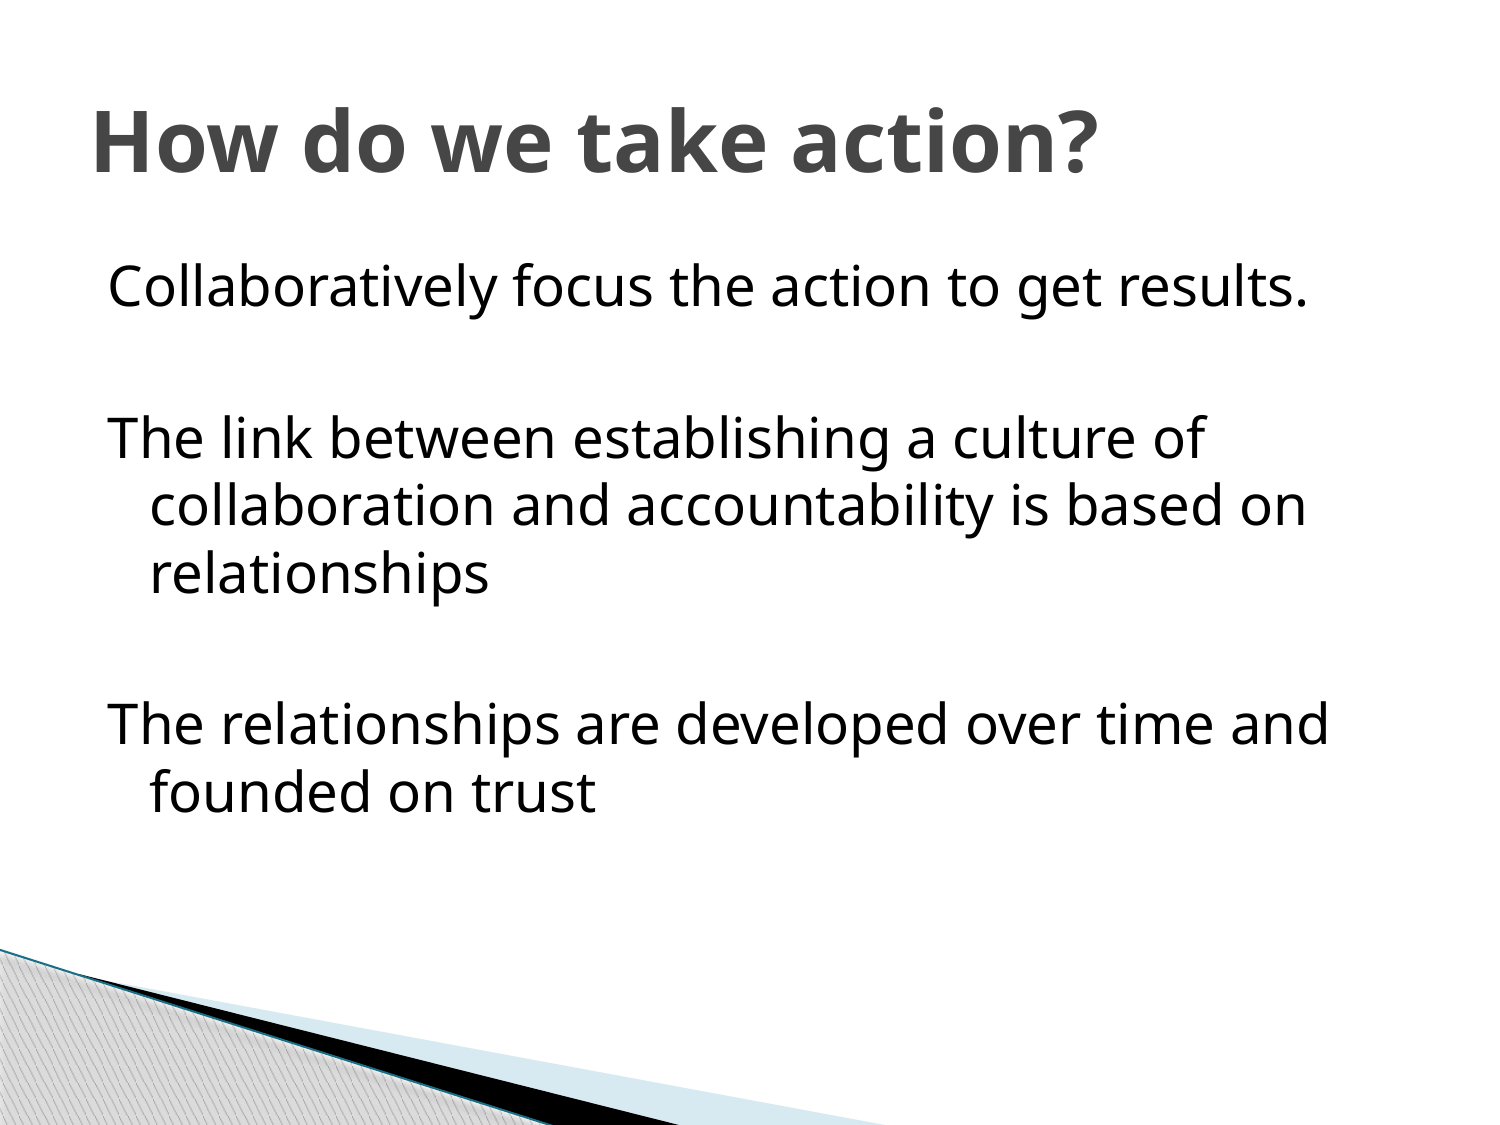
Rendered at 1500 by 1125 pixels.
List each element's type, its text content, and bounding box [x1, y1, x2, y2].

title How do we take action? [75, 45, 1425, 233]
list Collaboratively focus the action to get results. The link between establishing a culture of collaboration and accountability is based on relationships The relationships are developed over time and founded on trust [75, 243, 1425, 986]
